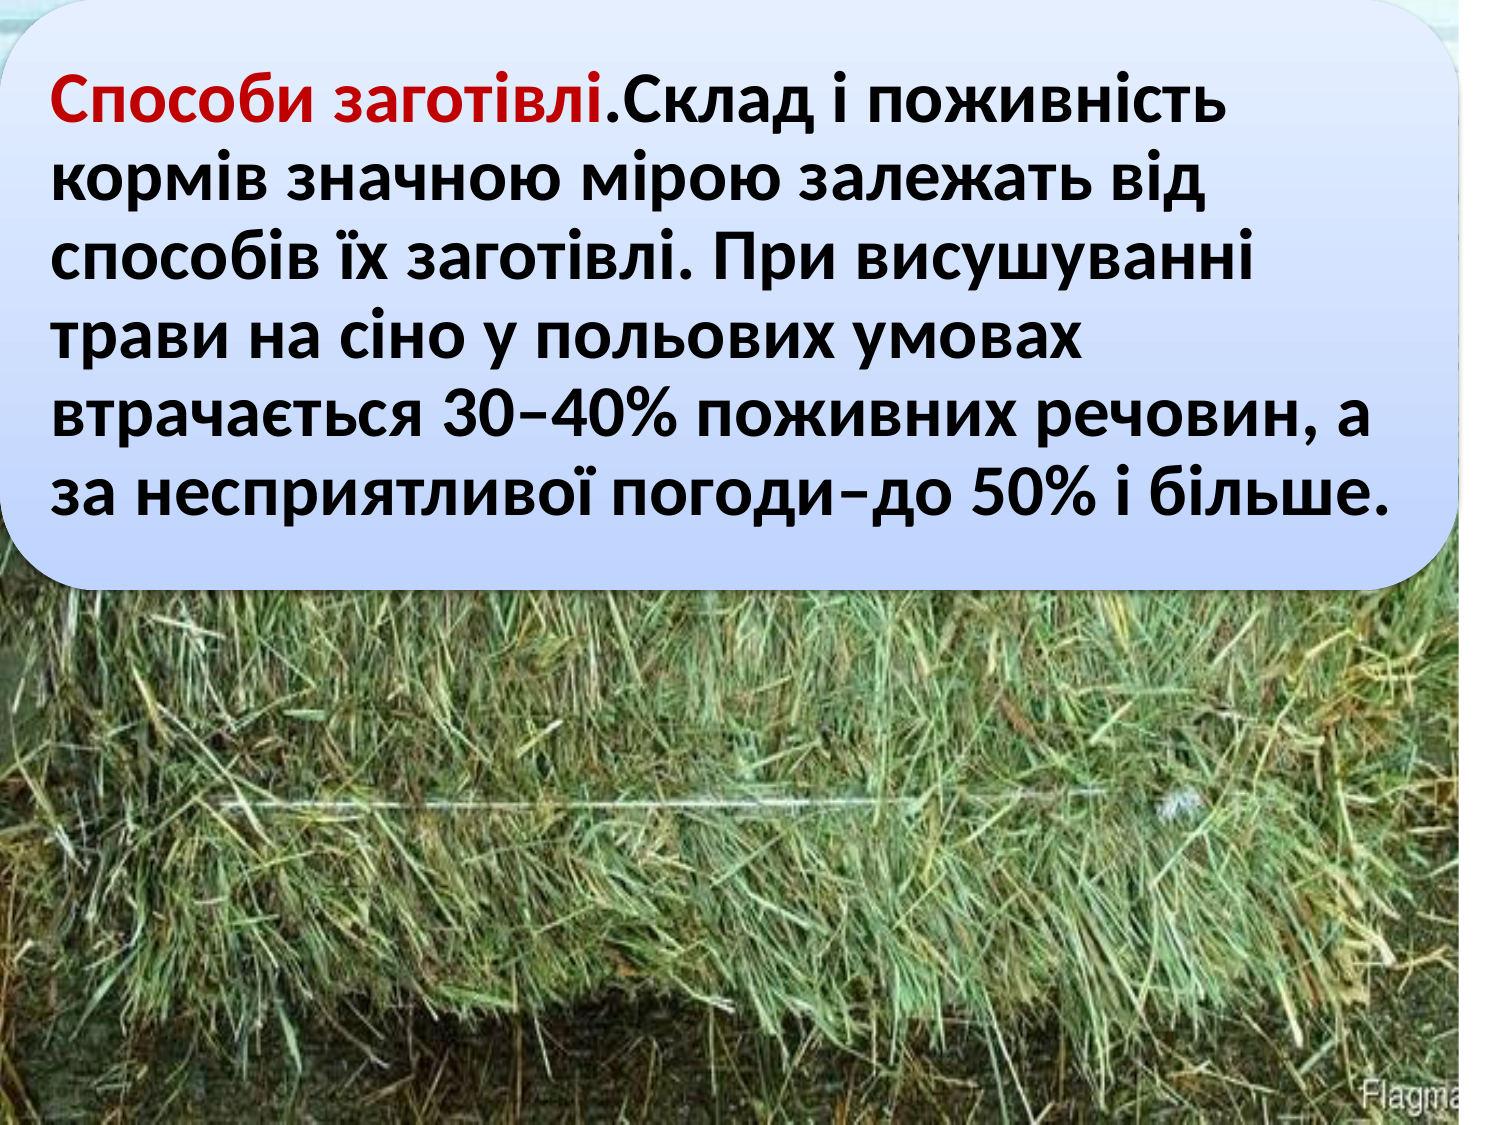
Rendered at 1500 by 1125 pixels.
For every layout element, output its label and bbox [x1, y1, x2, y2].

text_box [0, 0, 1459, 1125]
